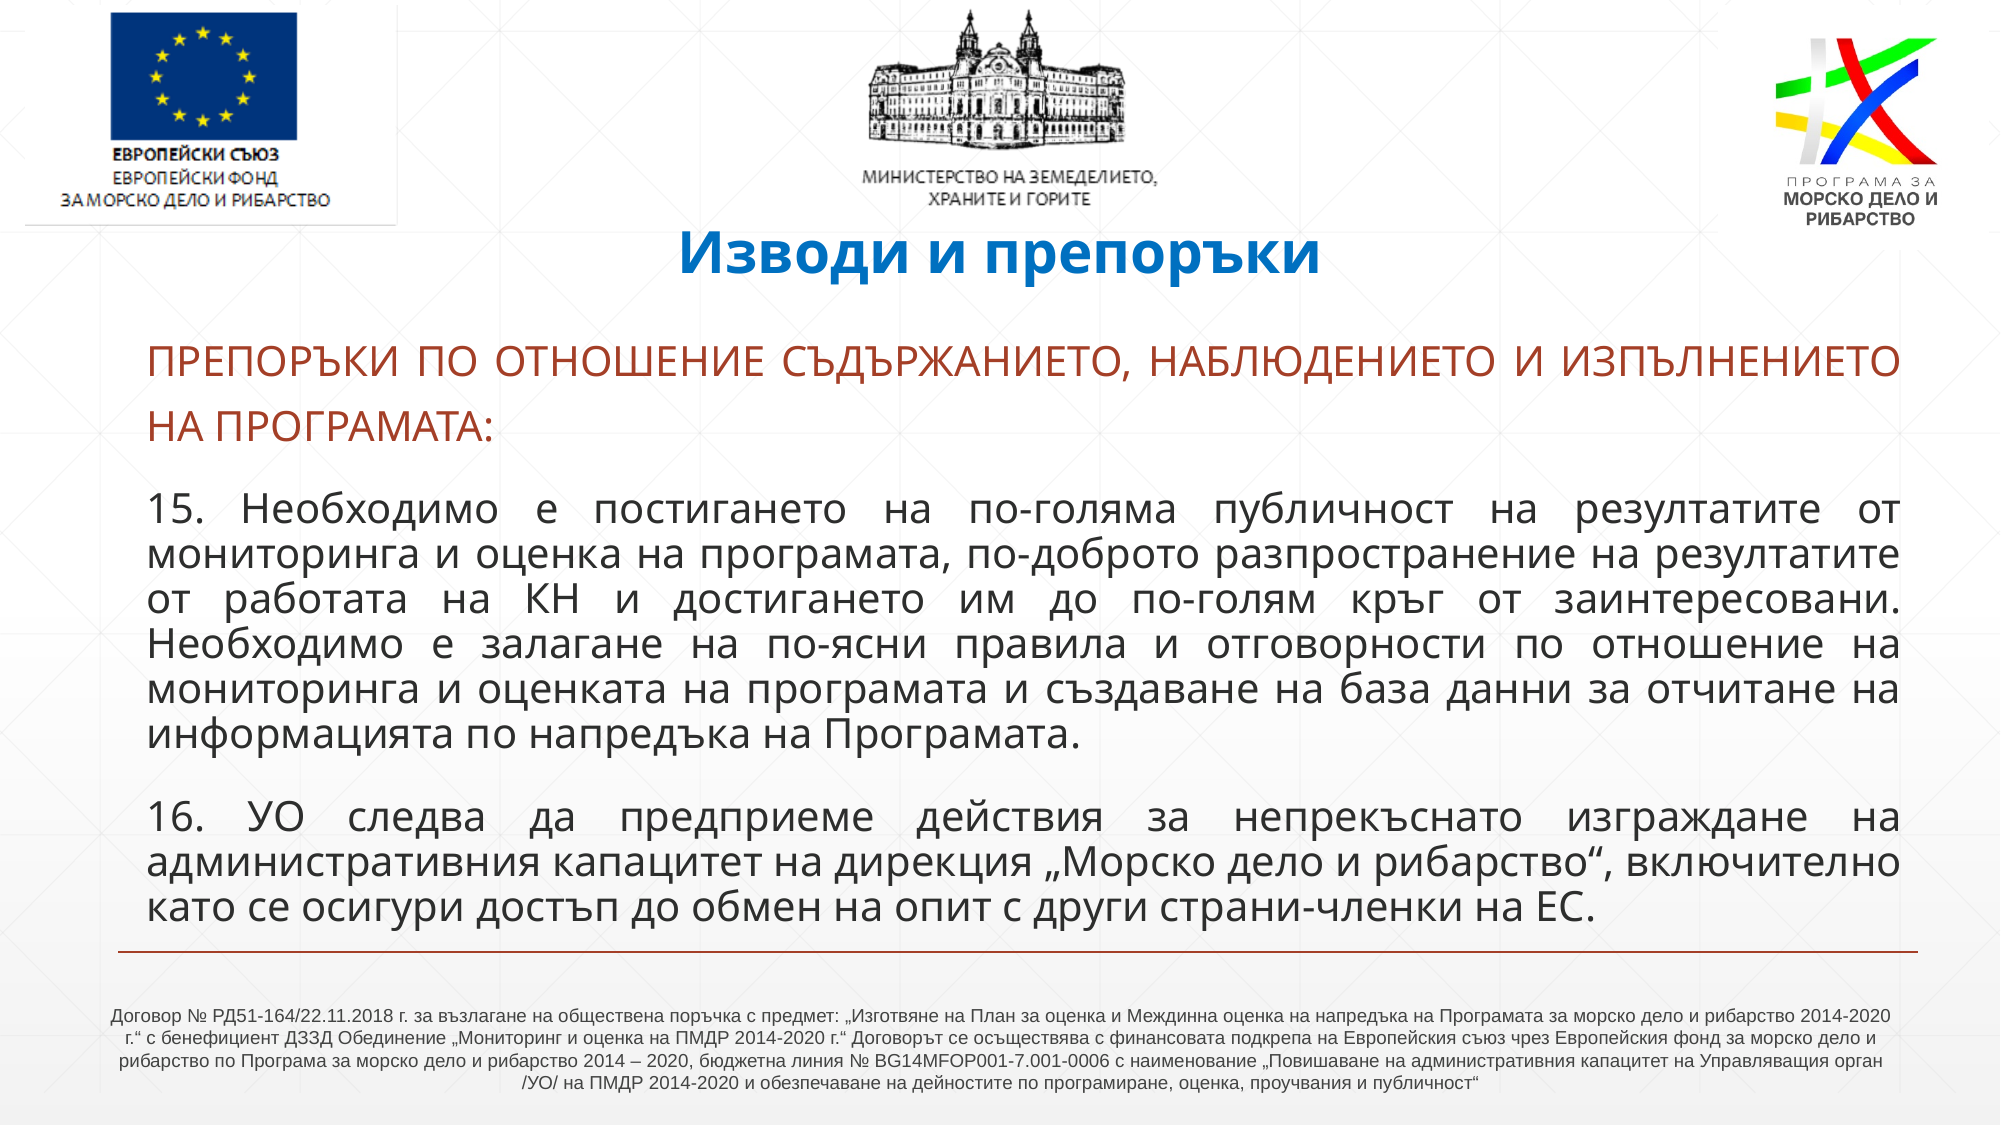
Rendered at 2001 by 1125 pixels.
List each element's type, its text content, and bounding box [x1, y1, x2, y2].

picture [779, 158, 1244, 245]
picture [25, 5, 399, 227]
picture [862, 5, 1138, 154]
footer Договор № РД51-164/22.11.2018 г. за възлагане на обществена поръчка с предмет: „Изготвяне на План за оценка и Междинна оценка на напредъка на Програмата за морско дело и рибарство 2014-2020 г.“ с бенефициент ДЗЗД Обединение „Мониторинг и оценка на ПМДР 2014-2020 г.“ Договорът се осъществява с финансовата подкрепа на Европейския съюз чрез Европейския фонд за морско дело и рибарство по Програма за морско дело и рибарство 2014 – 2020, бюджетна линия № BG14MFOP001-7.001-0006 с наименование „Повишаване на административния капацитет на Управляващия орган /УО/ на ПМДР 2014-2020 и обезпечаване на дейностите по програмиране, оценка, проучвания и публичност“ [91, 998, 1909, 1099]
text_box Изводи и препоръки [170, 221, 1830, 294]
list ПРЕПОРЪКИ по отношение съдържанието, наблюдението и изпълнението на програмата: 15. Необходимо е постигането на по-голяма публичност на резултатите от мониторинга и оценка на програмата, по-доброто разпространение на резултатите от работата на КН и достигането им до по-голям кръг от заинтересовани. Необходимо е залагане на по-ясни правила и отговорности по отношение на мониторинга и оценката на програмата и създаване на база данни за отчитане на информацията по напредъка на Програмата. 16. УО следва да предприеме действия за непрекъснато изграждане на административния капацитет на дирекция „Морско дело и рибарство“, включително като се осигури достъп до обмен на опит с други страни-членки на ЕС. [123, 312, 1918, 967]
picture [1718, 5, 1989, 250]
